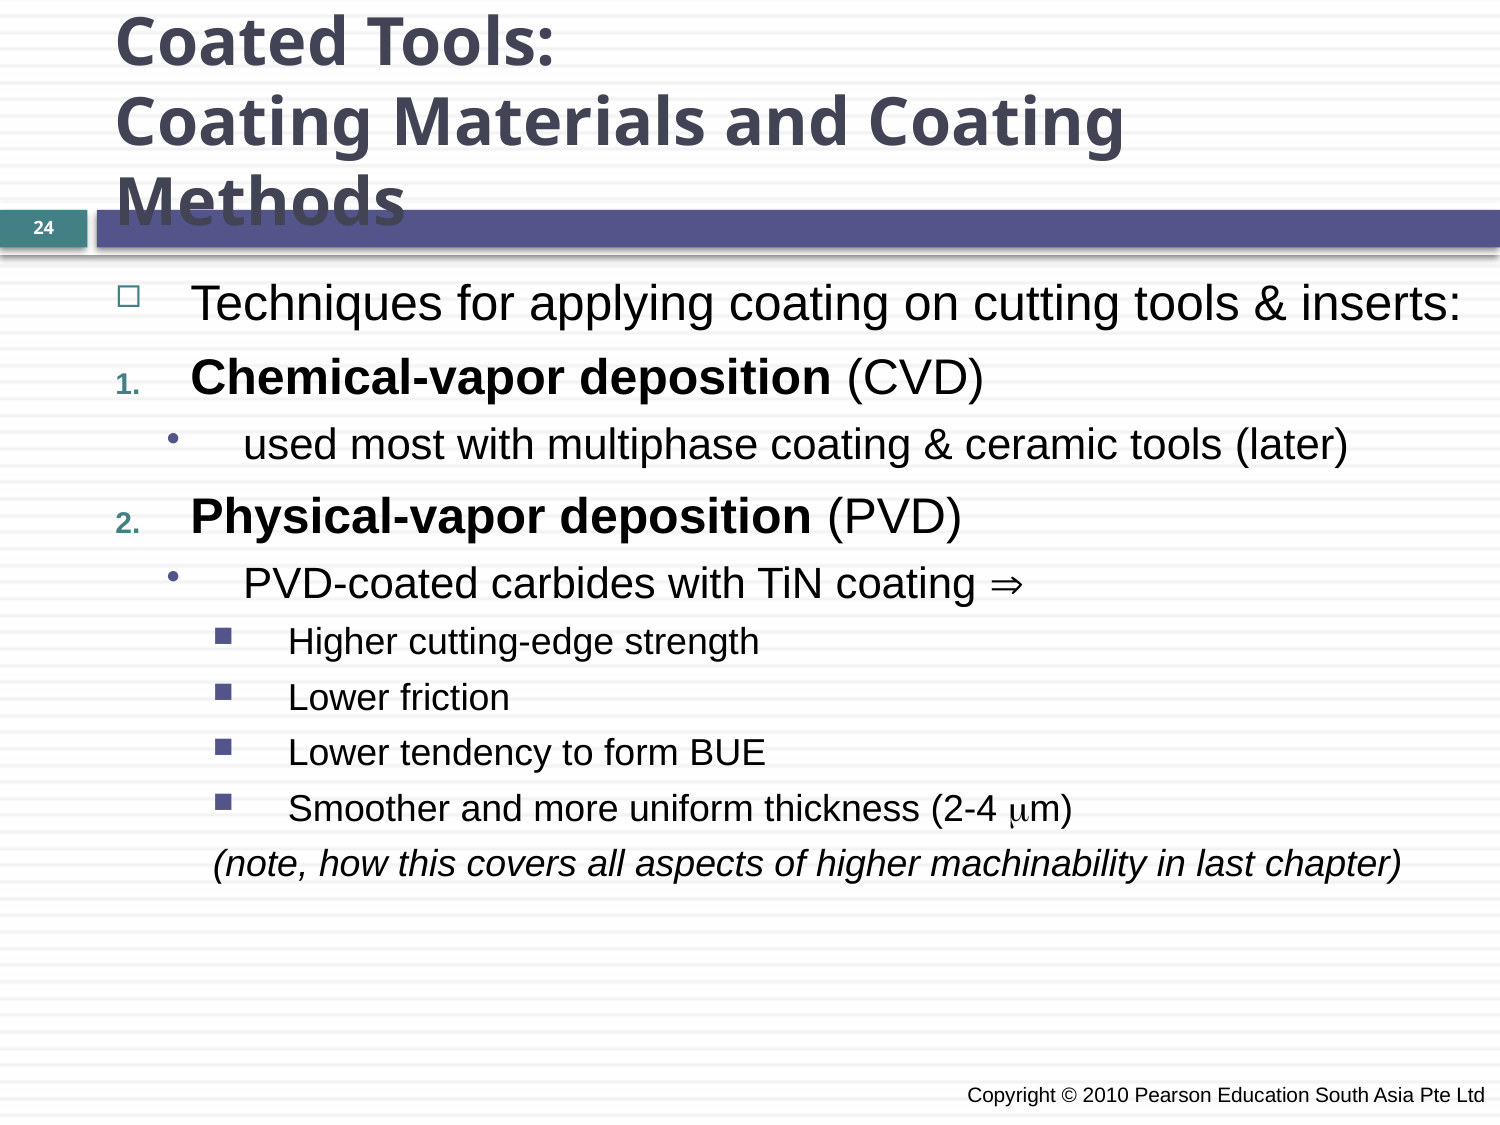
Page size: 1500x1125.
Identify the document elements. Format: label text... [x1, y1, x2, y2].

slide_number 24 [0, 208, 88, 249]
list Techniques for applying coating on cutting tools & inserts: Chemical-vapor deposition (CVD) used most with multiphase coating & ceramic tools (later) Physical-vapor deposition (PVD) PVD-coated carbides with TiN coating  Higher cutting-edge strength Lower friction Lower tendency to form BUE Smoother and more uniform thickness (2-4 m) (note, how this covers all aspects of higher machinability in last chapter) [100, 262, 1488, 1063]
title Coated Tools: Coating Materials and Coating Methods [99, 37, 1438, 200]
text_box Copyright © 2010 Pearson Education South Asia Pte Ltd [0, 1074, 1500, 1113]
